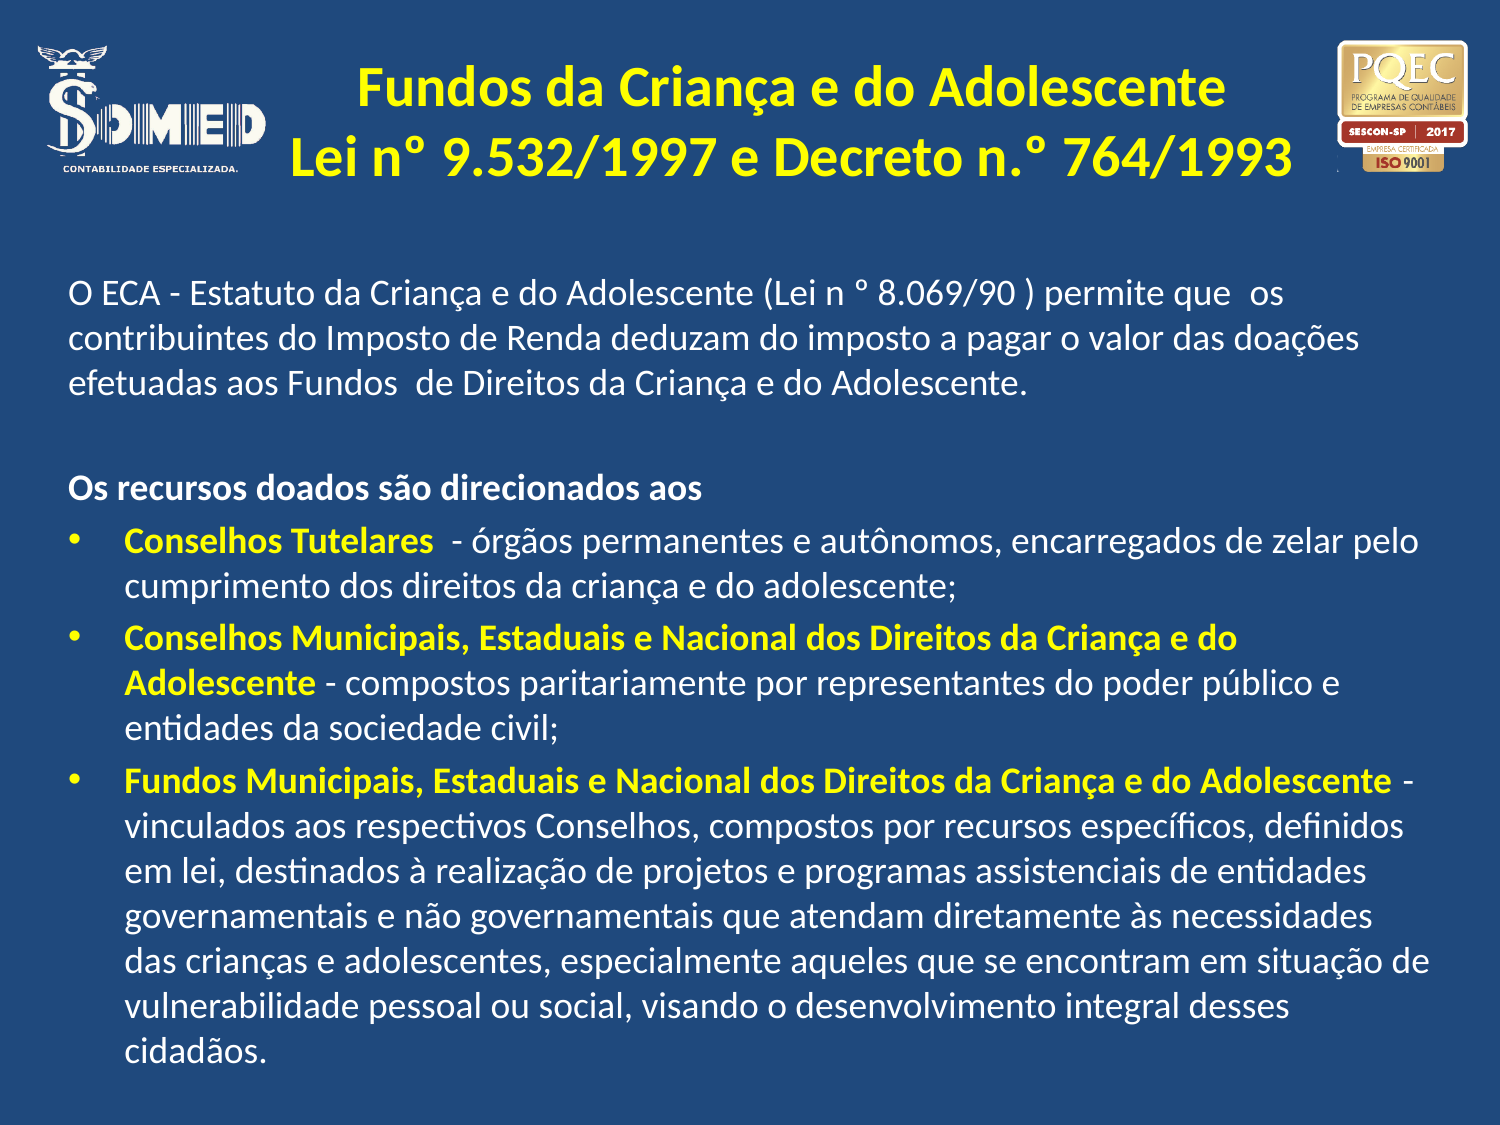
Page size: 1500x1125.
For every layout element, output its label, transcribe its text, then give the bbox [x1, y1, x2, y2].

title Fundos da Criança e do Adolescente Lei nº 9.532/1997 e Decreto n.º 764/1993 [117, 24, 1468, 212]
picture [29, 40, 278, 196]
list O ECA - Estatuto da Criança e do Adolescente (Lei n º 8.069/90 ) permite que os contribuintes do Imposto de Renda deduzam do imposto a pagar o valor das doações efetuadas aos Fundos de Direitos da Criança e do Adolescente. Os recursos doados são direcionados aos Conselhos Tutelares - órgãos permanentes e autônomos, encarregados de zelar pelo cumprimento dos direitos da criança e do adolescente; Conselhos Municipais, Estaduais e Nacional dos Direitos da Criança e do Adolescente - compostos paritariamente por representantes do poder público e entidades da sociedade civil; Fundos Municipais, Estaduais e Nacional dos Direitos da Criança e do Adolescente - vinculados aos respectivos Conselhos, compostos por recursos específicos, definidos em lei, destinados à realização de projetos e programas assistenciais de entidades governamentais e não governamentais que atendam diretamente às necessidades das crianças e adolescentes, especialmente aqueles que se encontram em situação de vulnerabilidade pessoal ou social, visando o desenvolvimento integral desses cidadãos. [53, 208, 1451, 1094]
picture [1336, 40, 1468, 172]
